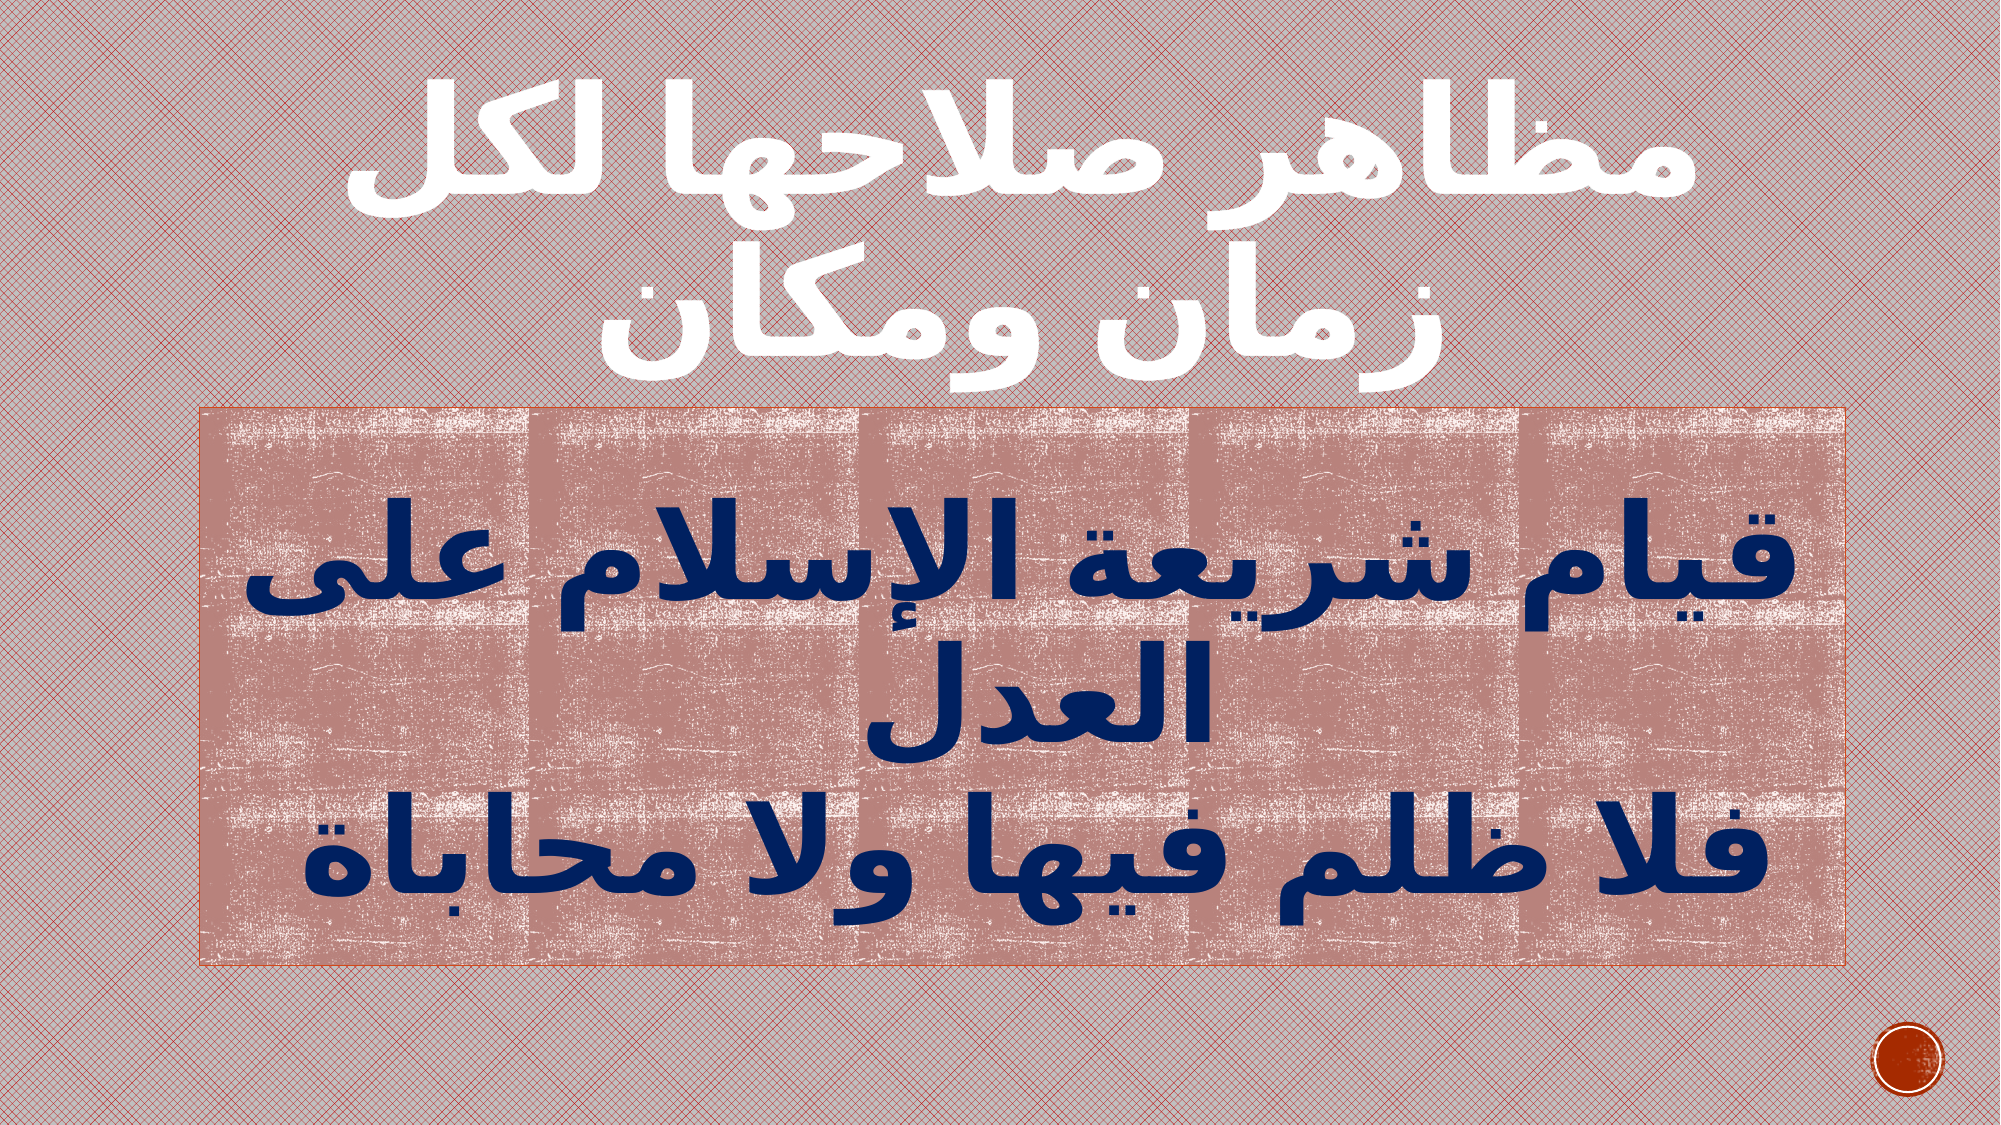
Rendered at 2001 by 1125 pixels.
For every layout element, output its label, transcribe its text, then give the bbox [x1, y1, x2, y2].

title مظاهر صلاحها لكل زمان ومكان [232, 44, 1813, 407]
list قيام شريعة الإسلام على العدل فلا ظلم فيها ولا محاباة [199, 407, 1846, 966]
